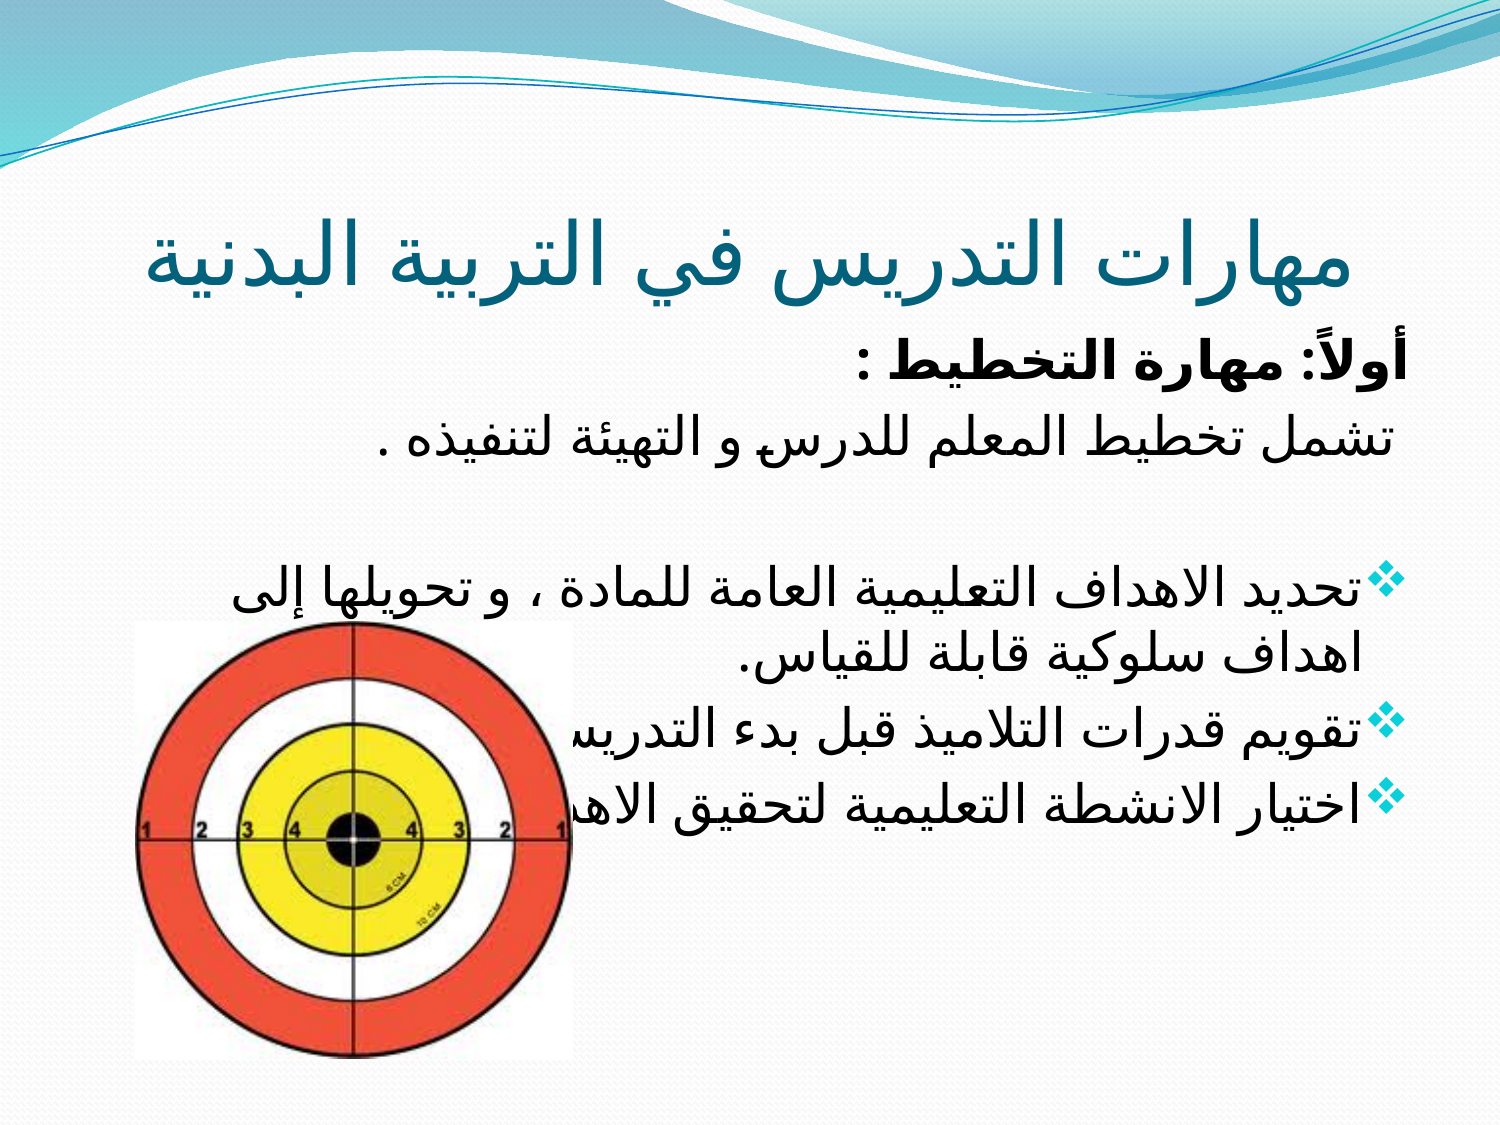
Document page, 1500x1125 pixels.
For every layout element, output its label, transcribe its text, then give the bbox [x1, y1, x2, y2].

list أولاً: مهارة التخطيط : تشمل تخطيط المعلم للدرس و التهيئة لتنفيذه . تحديد الاهداف التعليمية العامة للمادة ، و تحويلها إلى اهداف سلوكية قابلة للقياس. تقويم قدرات التلاميذ قبل بدء التدريس. اختيار الانشطة التعليمية لتحقيق الاهداف. [75, 317, 1425, 1038]
table_header Table 6.27: Staff training and support for the promotion of PA in the schools [128, 622, 135, 1038]
picture [135, 621, 574, 1059]
table_header Table 6.27: Staff training and support for the promotion of PA in the schools [574, 624, 578, 1038]
title مهارات التدريس في التربية البدنية [75, 115, 1425, 303]
